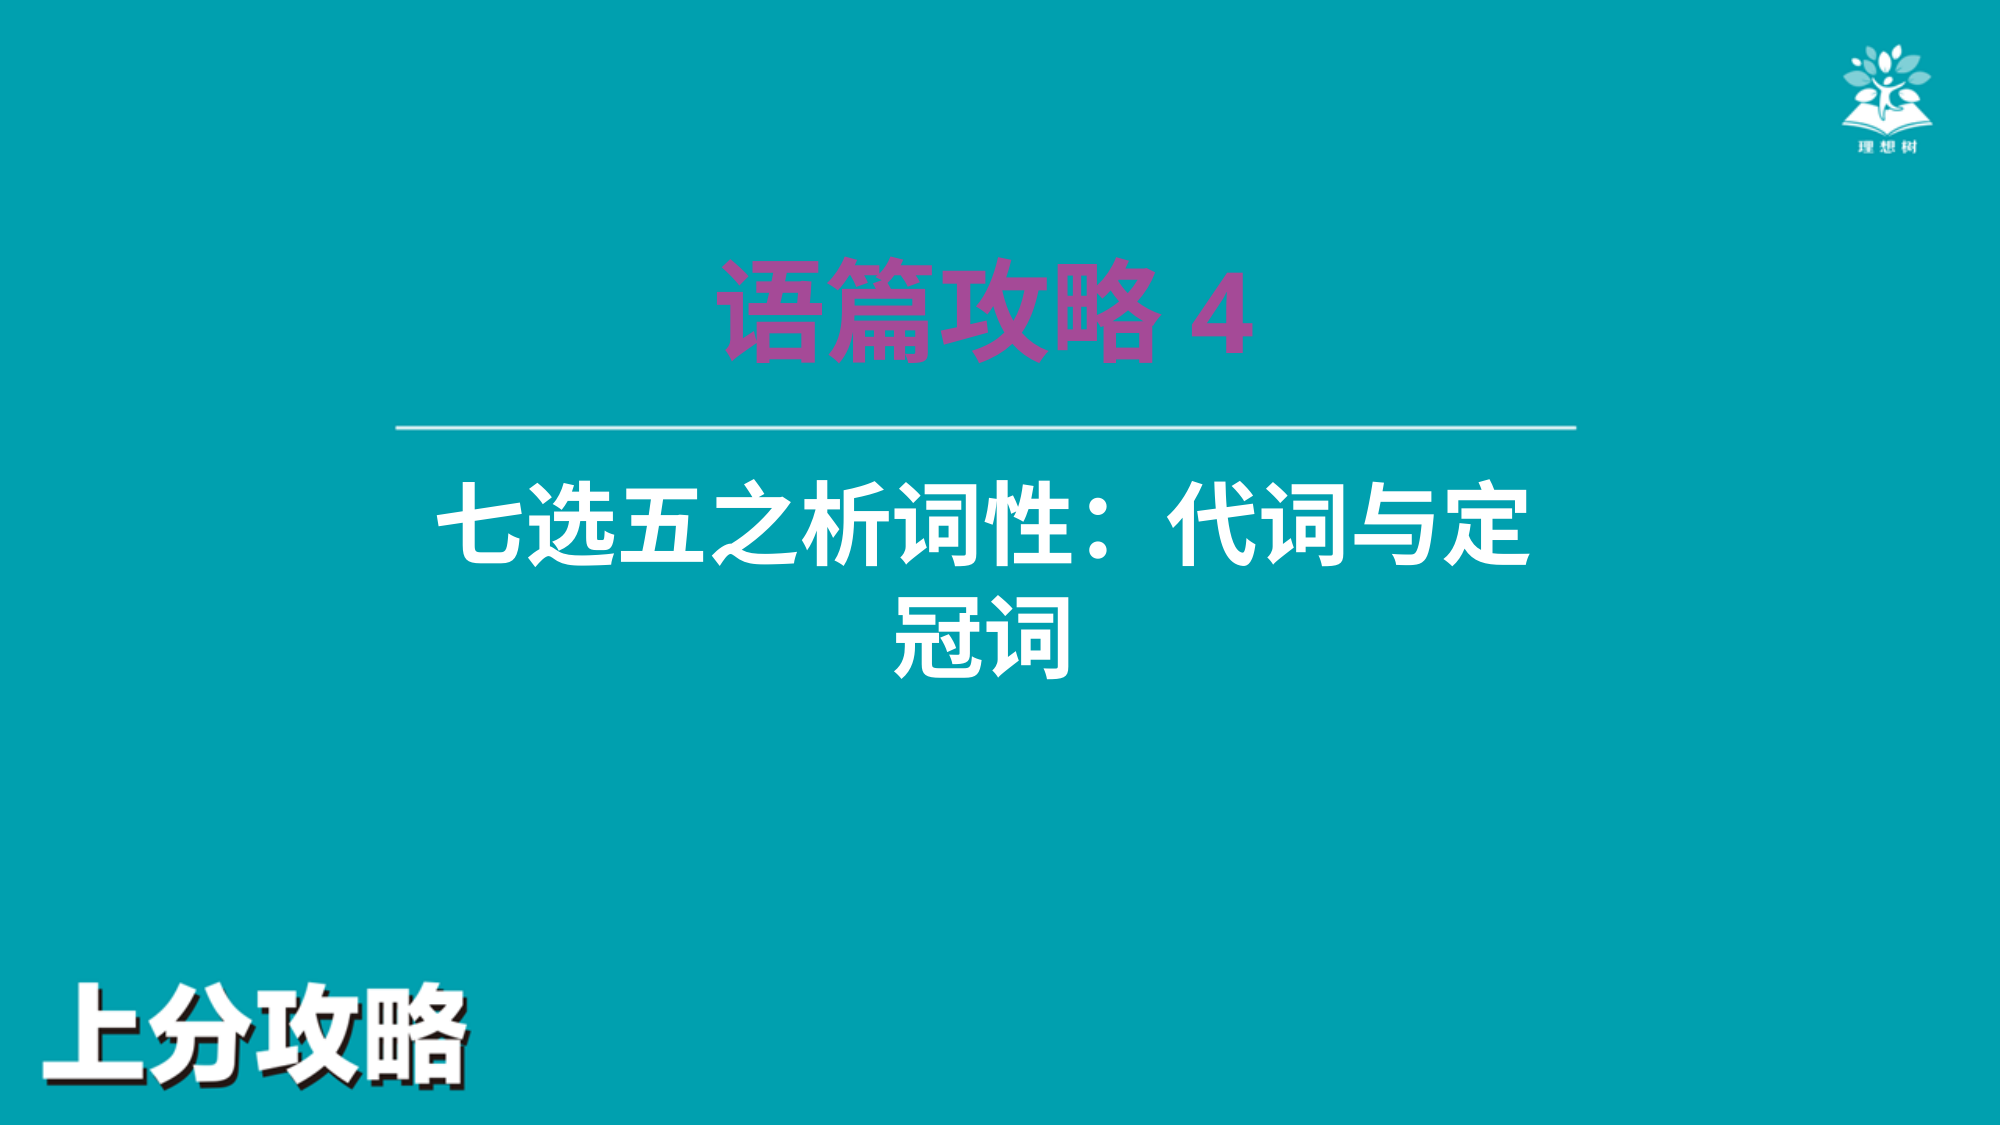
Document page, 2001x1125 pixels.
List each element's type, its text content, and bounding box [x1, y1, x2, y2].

text_box 语篇攻略4 [391, 231, 1577, 384]
picture [0, 0, 2000, 1125]
text_box 七选五之析词性：代词与定 冠词 [391, 460, 1577, 696]
